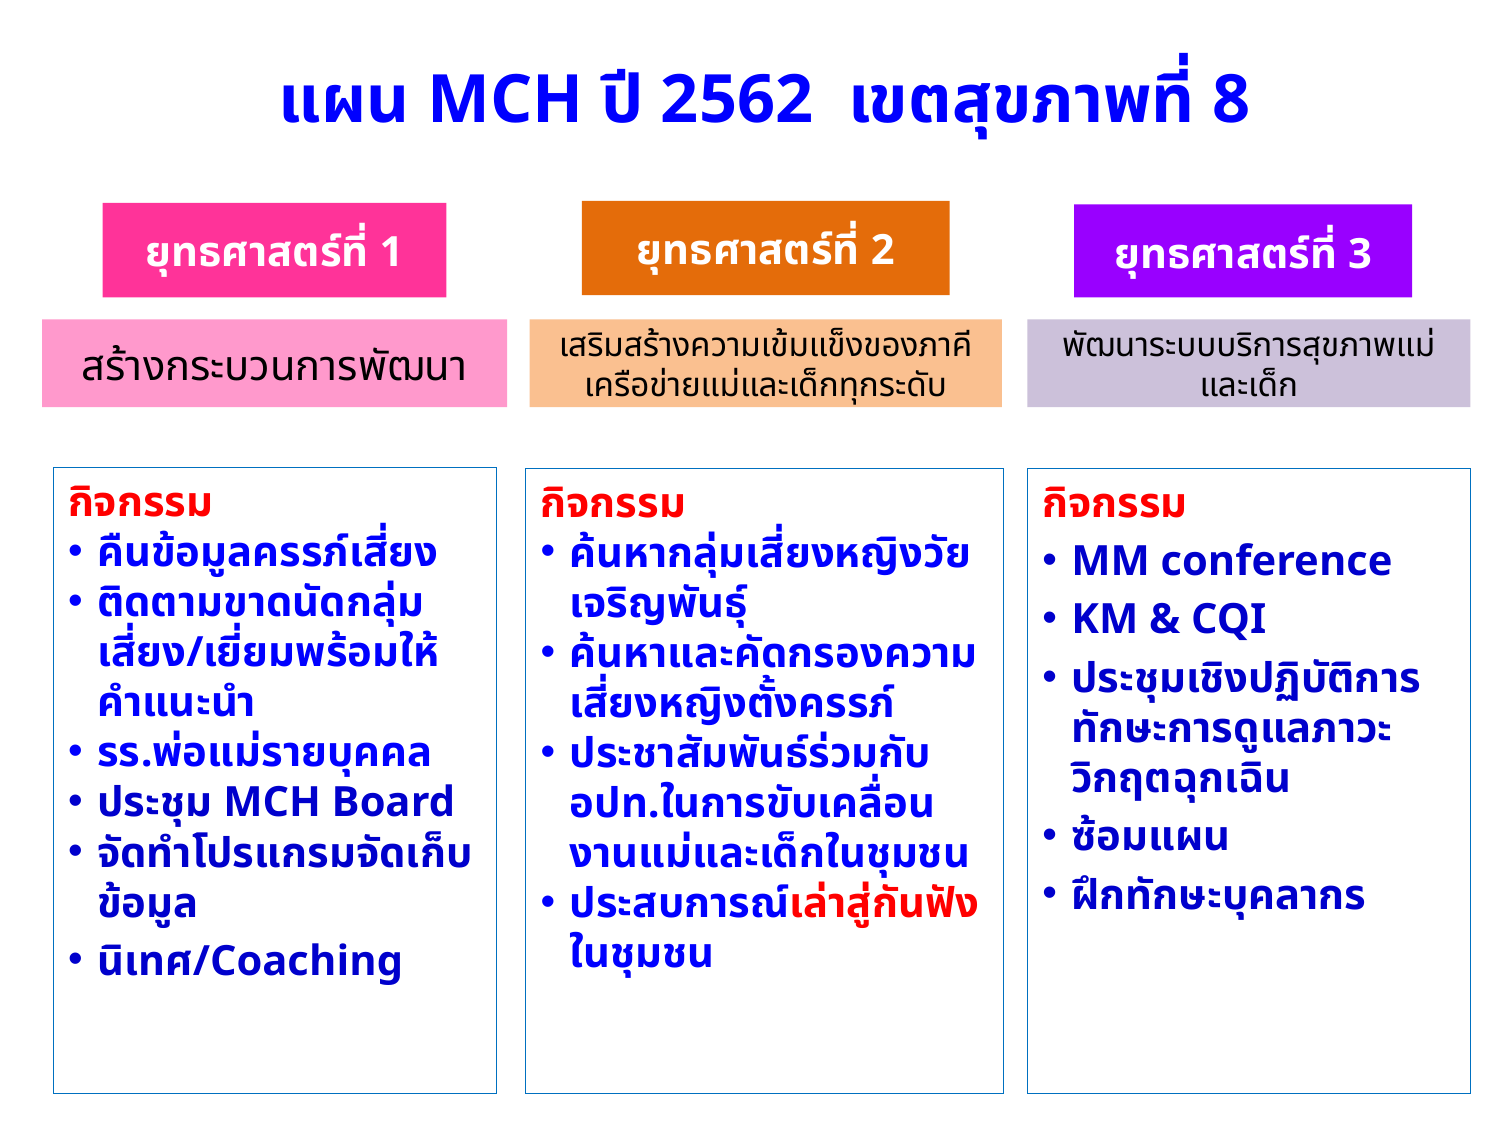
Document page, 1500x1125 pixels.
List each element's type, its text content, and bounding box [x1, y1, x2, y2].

text_box พัฒนาระบบบริการสุขภาพแม่และเด็ก [1025, 317, 1473, 409]
text_box ยุทธศาสตร์ที่ 1 [102, 202, 447, 298]
text_box แผน MCH ปี 2562 เขตสุขภาพที่ 8 [186, 54, 1343, 138]
list กิจกรรม ค้นหากลุ่มเสี่ยงหญิงวัยเจริญพันธุ์ ค้นหาและคัดกรองความเสี่ยงหญิงตั้งครรภ์ ประชาสัมพันธ์ร่วมกับอปท.ในการขับเคลื่อนงานแม่และเด็กในชุมชน ประสบการณ์เล่าสู่กันฟัง ในชุมชน [525, 468, 1004, 1094]
text_box กิจกรรม คืนข้อมูลครรภ์เสี่ยง ติดตามขาดนัดกลุ่มเสี่ยง/เยี่ยมพร้อมให้คำแนะนำ รร.พ่อแม่รายบุคคล ประชุม MCH Board จัดทำโปรแกรมจัดเก็บข้อมูล นิเทศ/Coaching [53, 467, 497, 1094]
text_box ยุทธศาสตร์ที่ 3 [1074, 204, 1413, 298]
text_box กิจกรรม MM conference KM & CQI ประชุมเชิงปฏิบัติการทักษะการดูแลภาวะวิกฤตฉุกเฉิน ซ้อมแผน ฝึกทักษะบุคลากร [1027, 468, 1471, 1094]
text_box สร้างกระบวนการพัฒนา [40, 317, 509, 409]
text_box ยุทธศาสตร์ที่ 2 [581, 200, 950, 296]
text_box เสริมสร้างความเข้มแข็งของภาคีเครือข่ายแม่และเด็กทุกระดับ [527, 317, 1004, 409]
